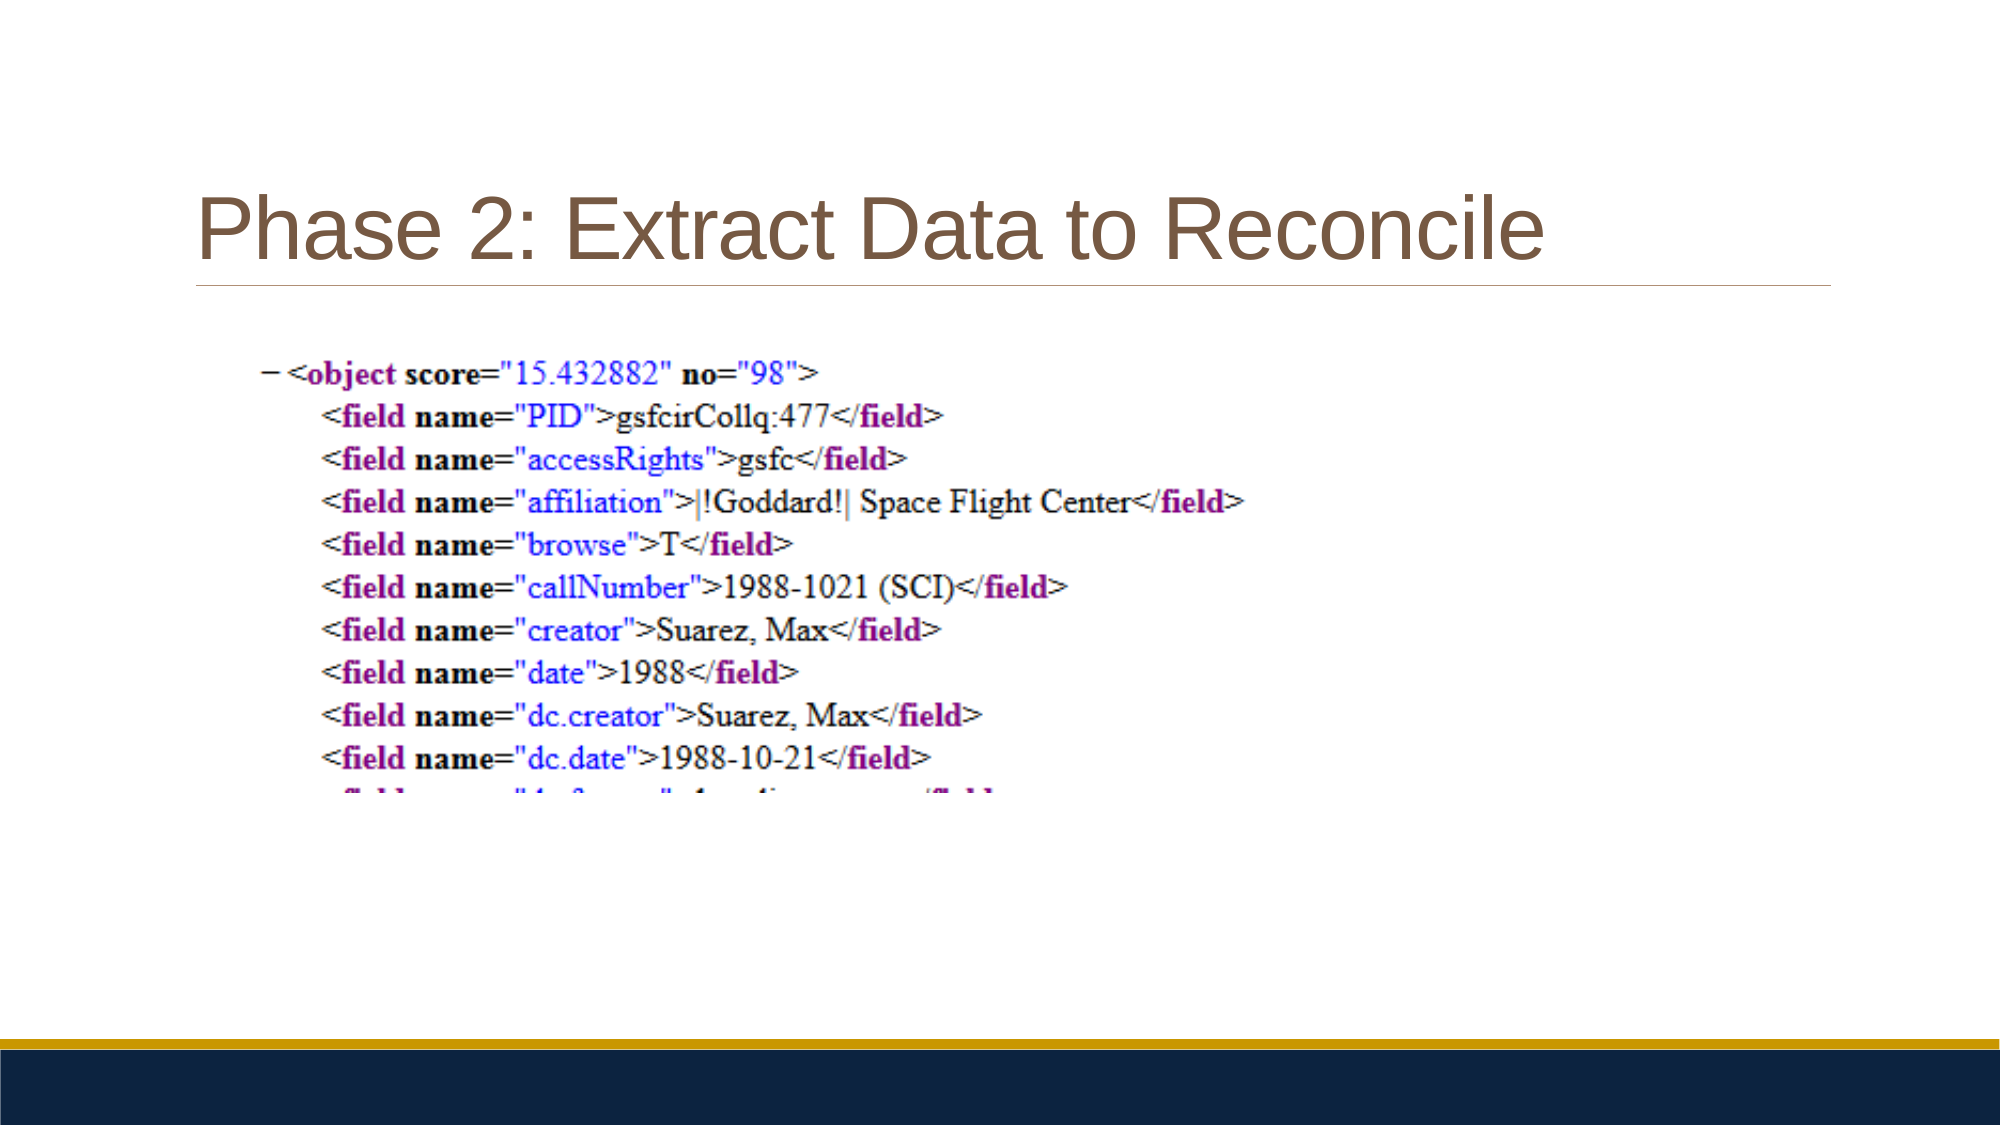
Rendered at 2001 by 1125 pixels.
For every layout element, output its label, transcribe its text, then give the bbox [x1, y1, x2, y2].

title Phase 2: Extract Data to Reconcile [180, 47, 1830, 285]
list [256, 354, 1744, 794]
